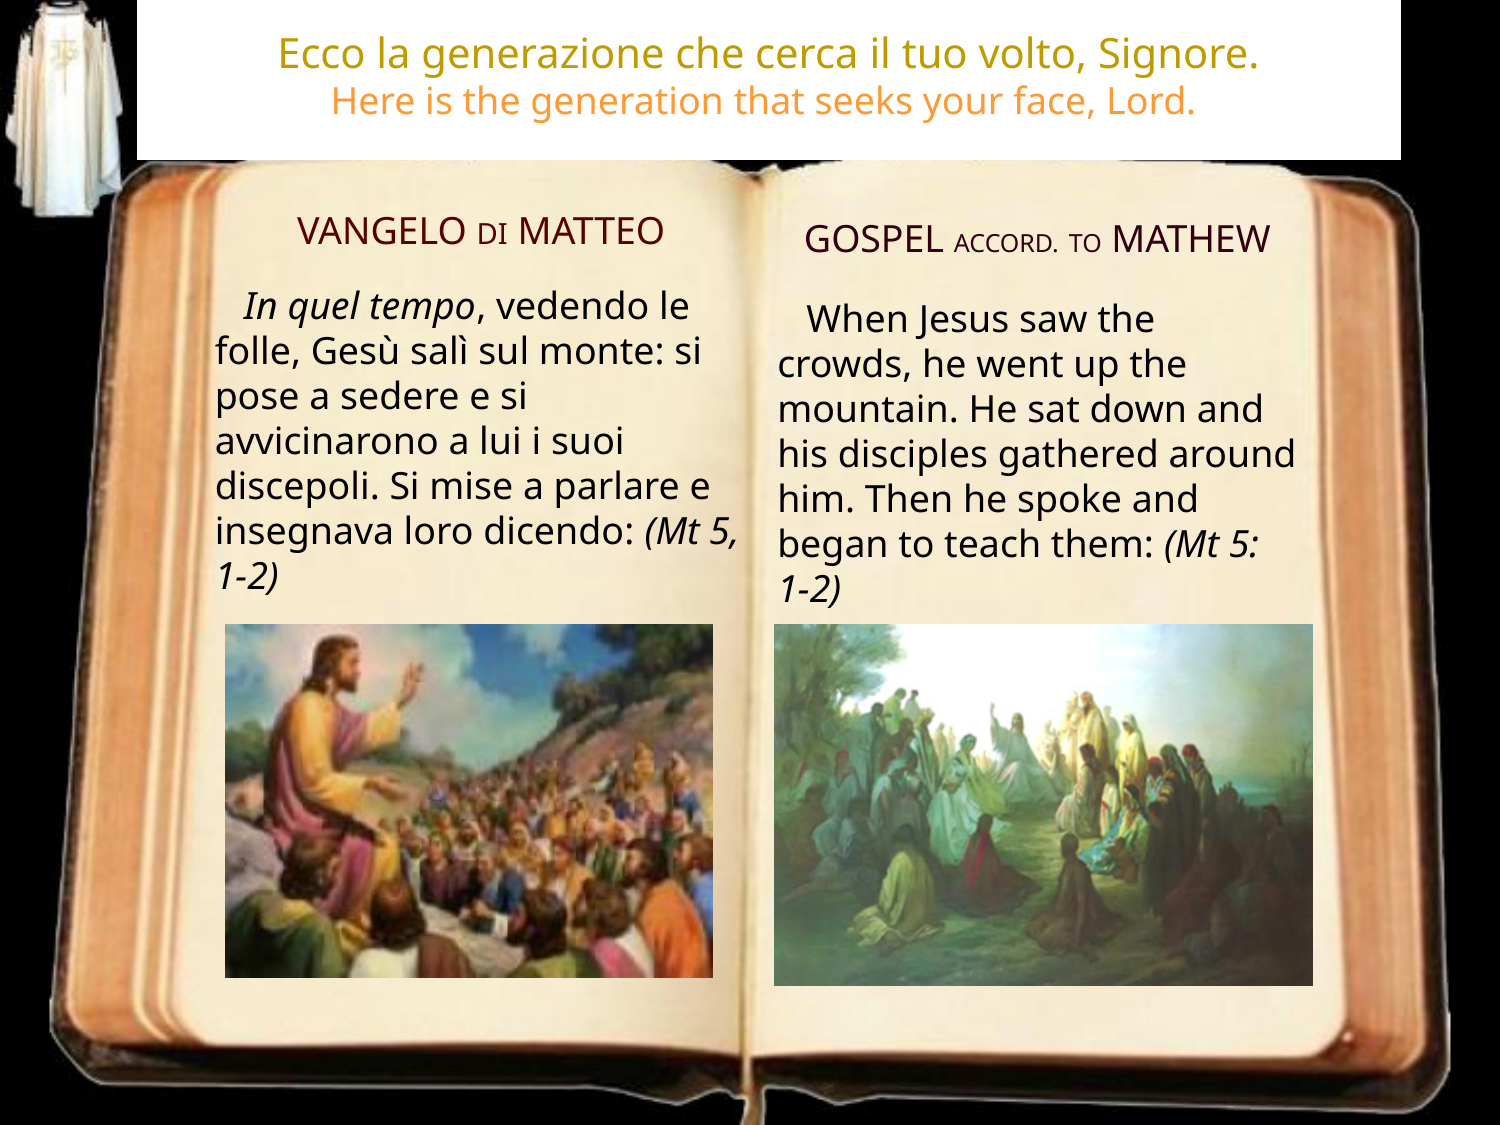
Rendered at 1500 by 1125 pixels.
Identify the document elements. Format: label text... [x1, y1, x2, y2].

text_box When Jesus saw the crowds, he went up the mountain. He sat down and his disciples gathered around him. Then he spoke and began to teach them: (Mt 5: 1-2) [762, 287, 1313, 663]
picture [0, 0, 1500, 1125]
text_box VANGELO DI MATTEO [212, 199, 750, 260]
text_box Ecco la generazione che cerca il tuo volto, Signore. Here is the generation that seeks your face, Lord. [137, 0, 1400, 160]
text_box In quel tempo, vedendo le folle, Gesù salì sul monte: si pose a sedere e si avvicinarono a lui i suoi discepoli. Si mise a parlare e insegnava loro dicendo: (Mt 5, 1-2) [200, 274, 763, 650]
title GOSPEL ACCORD. TO MATHEW [712, 212, 1363, 263]
